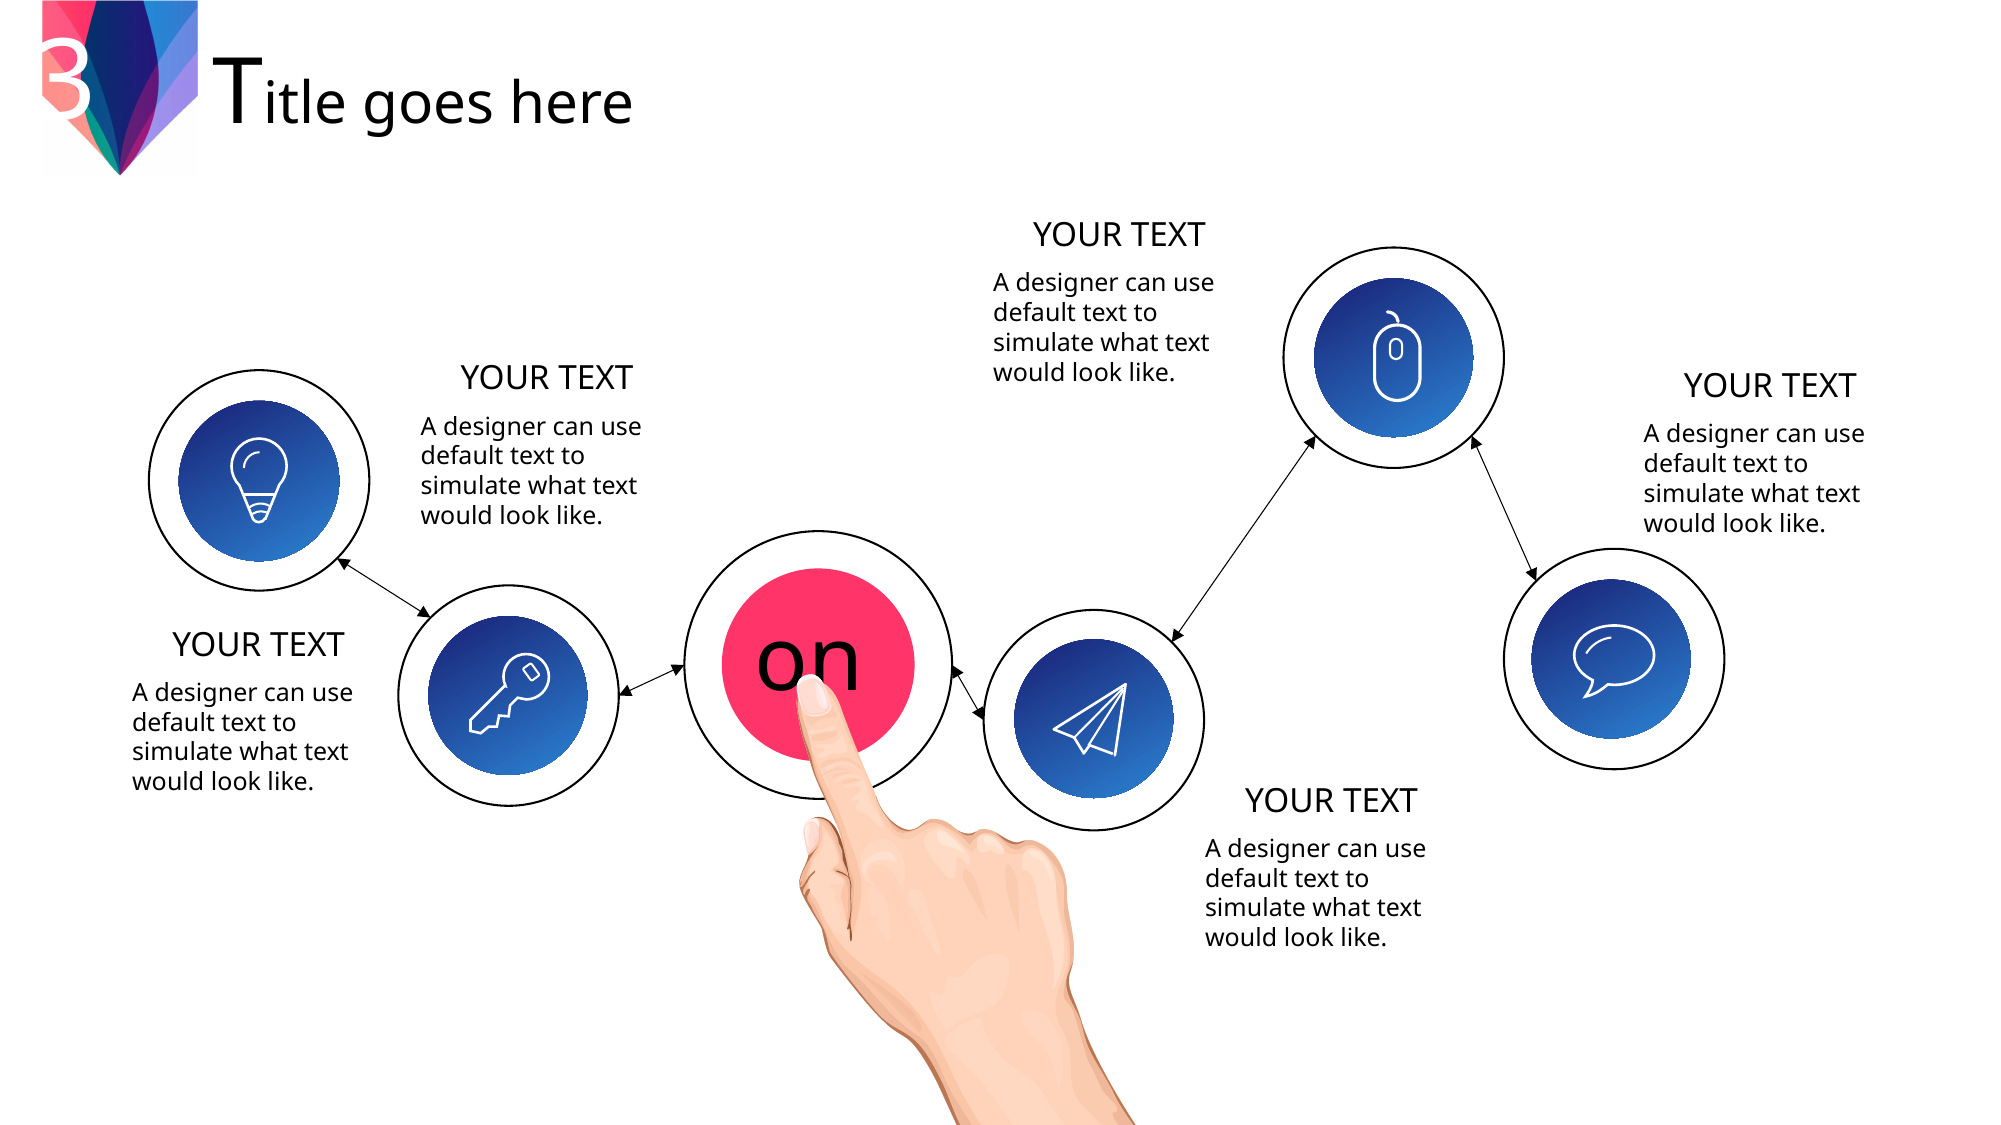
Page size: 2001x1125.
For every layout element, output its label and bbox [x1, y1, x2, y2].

text_box [790, 672, 1172, 1125]
text_box [983, 609, 1205, 831]
text_box [618, 664, 685, 696]
text_box [117, 615, 392, 806]
text_box [1190, 771, 1465, 962]
text_box [1628, 357, 1904, 547]
text_box [336, 558, 431, 618]
text_box [1171, 435, 1316, 643]
text_box [1471, 435, 1537, 582]
text_box [17, 0, 666, 177]
text_box [398, 585, 619, 806]
text_box [684, 531, 953, 799]
text_box [978, 206, 1253, 396]
text_box [952, 664, 984, 672]
text_box [1503, 548, 1725, 770]
text_box [148, 370, 370, 591]
text_box [1283, 247, 1504, 468]
text_box [405, 349, 681, 539]
